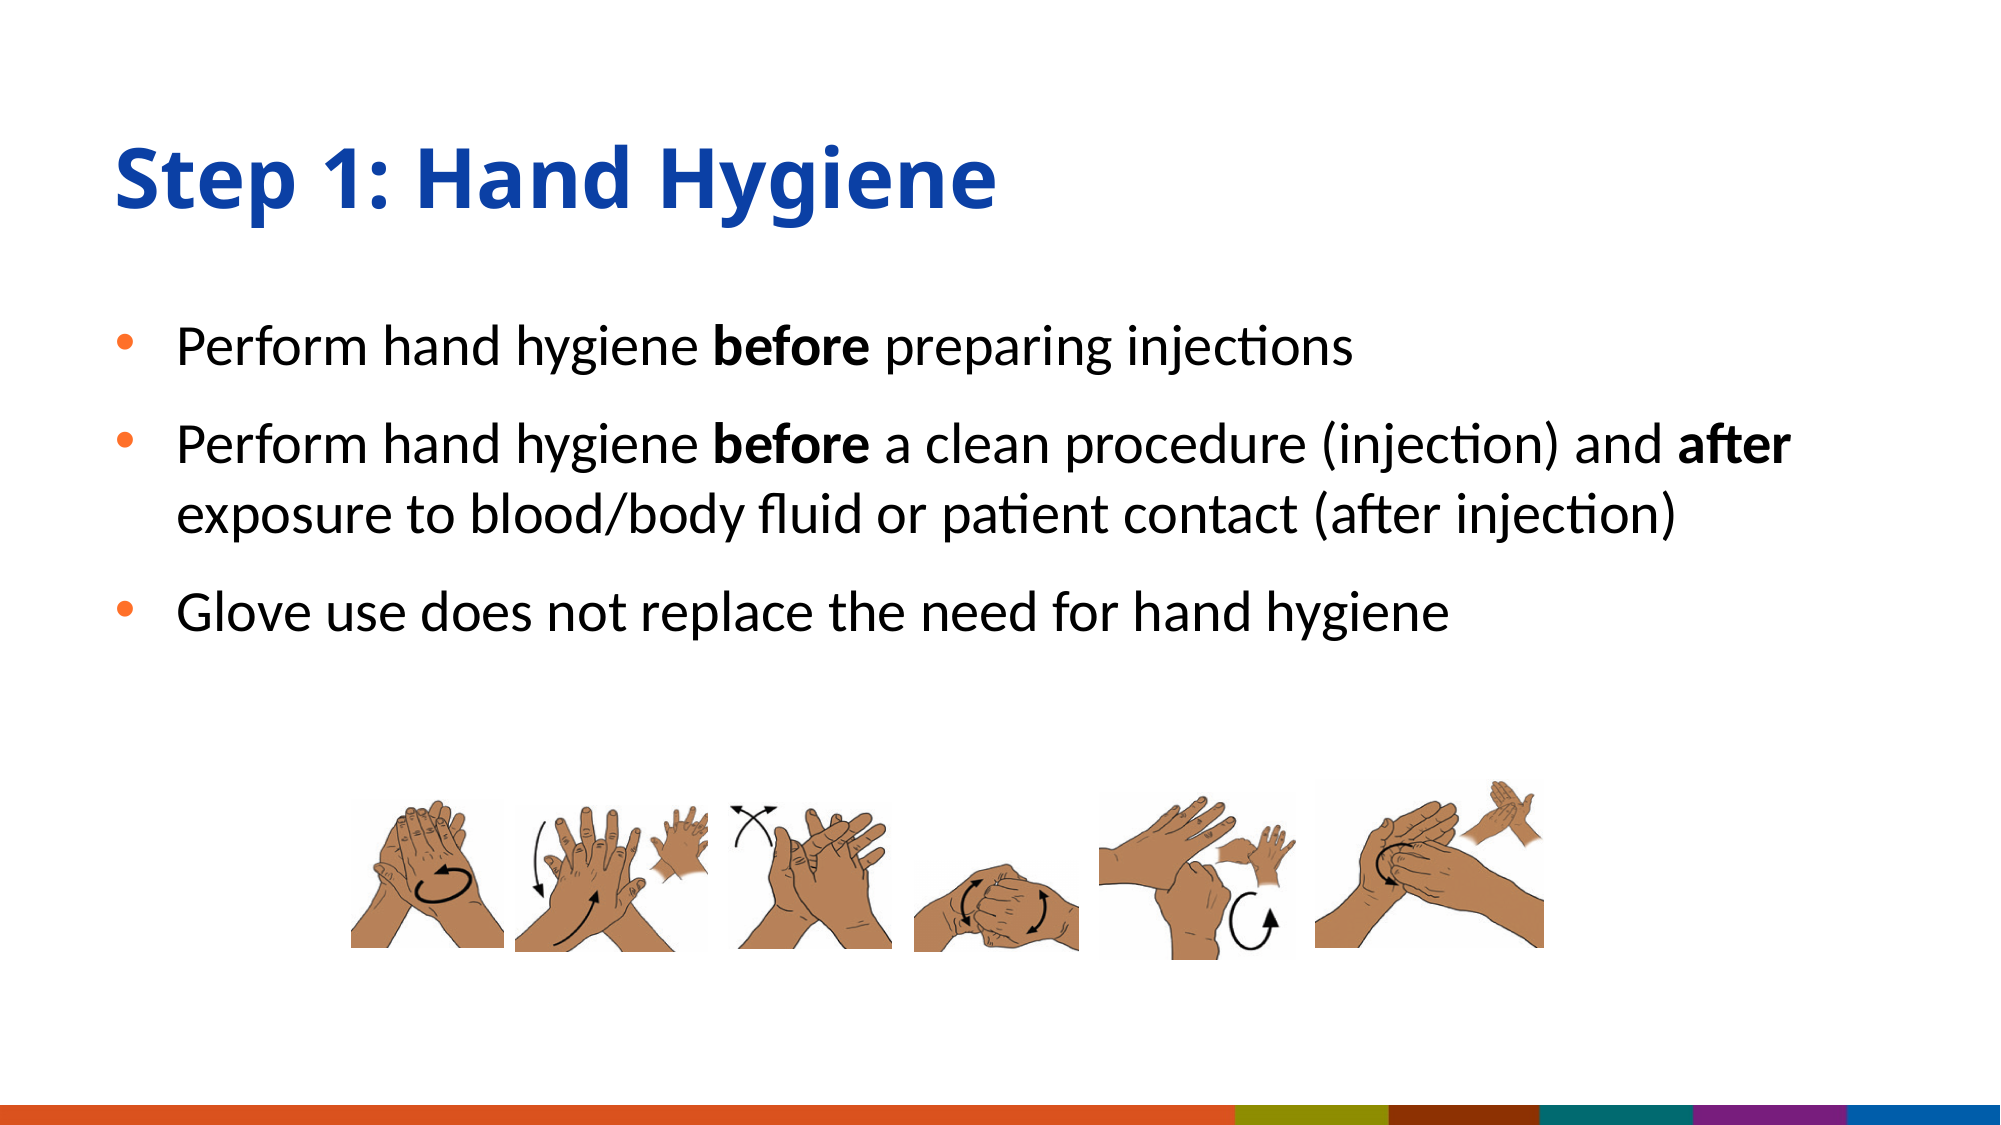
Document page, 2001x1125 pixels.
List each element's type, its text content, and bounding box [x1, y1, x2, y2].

title Step 1: Hand Hygiene [99, 45, 1900, 233]
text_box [350, 778, 1545, 960]
picture [0, 1105, 2000, 1125]
list Perform hand hygiene before preparing injections Perform hand hygiene before a clean procedure (injection) and after exposure to blood/body fluid or patient contact (after injection) Glove use does not replace the need for hand hygiene [99, 299, 1900, 780]
